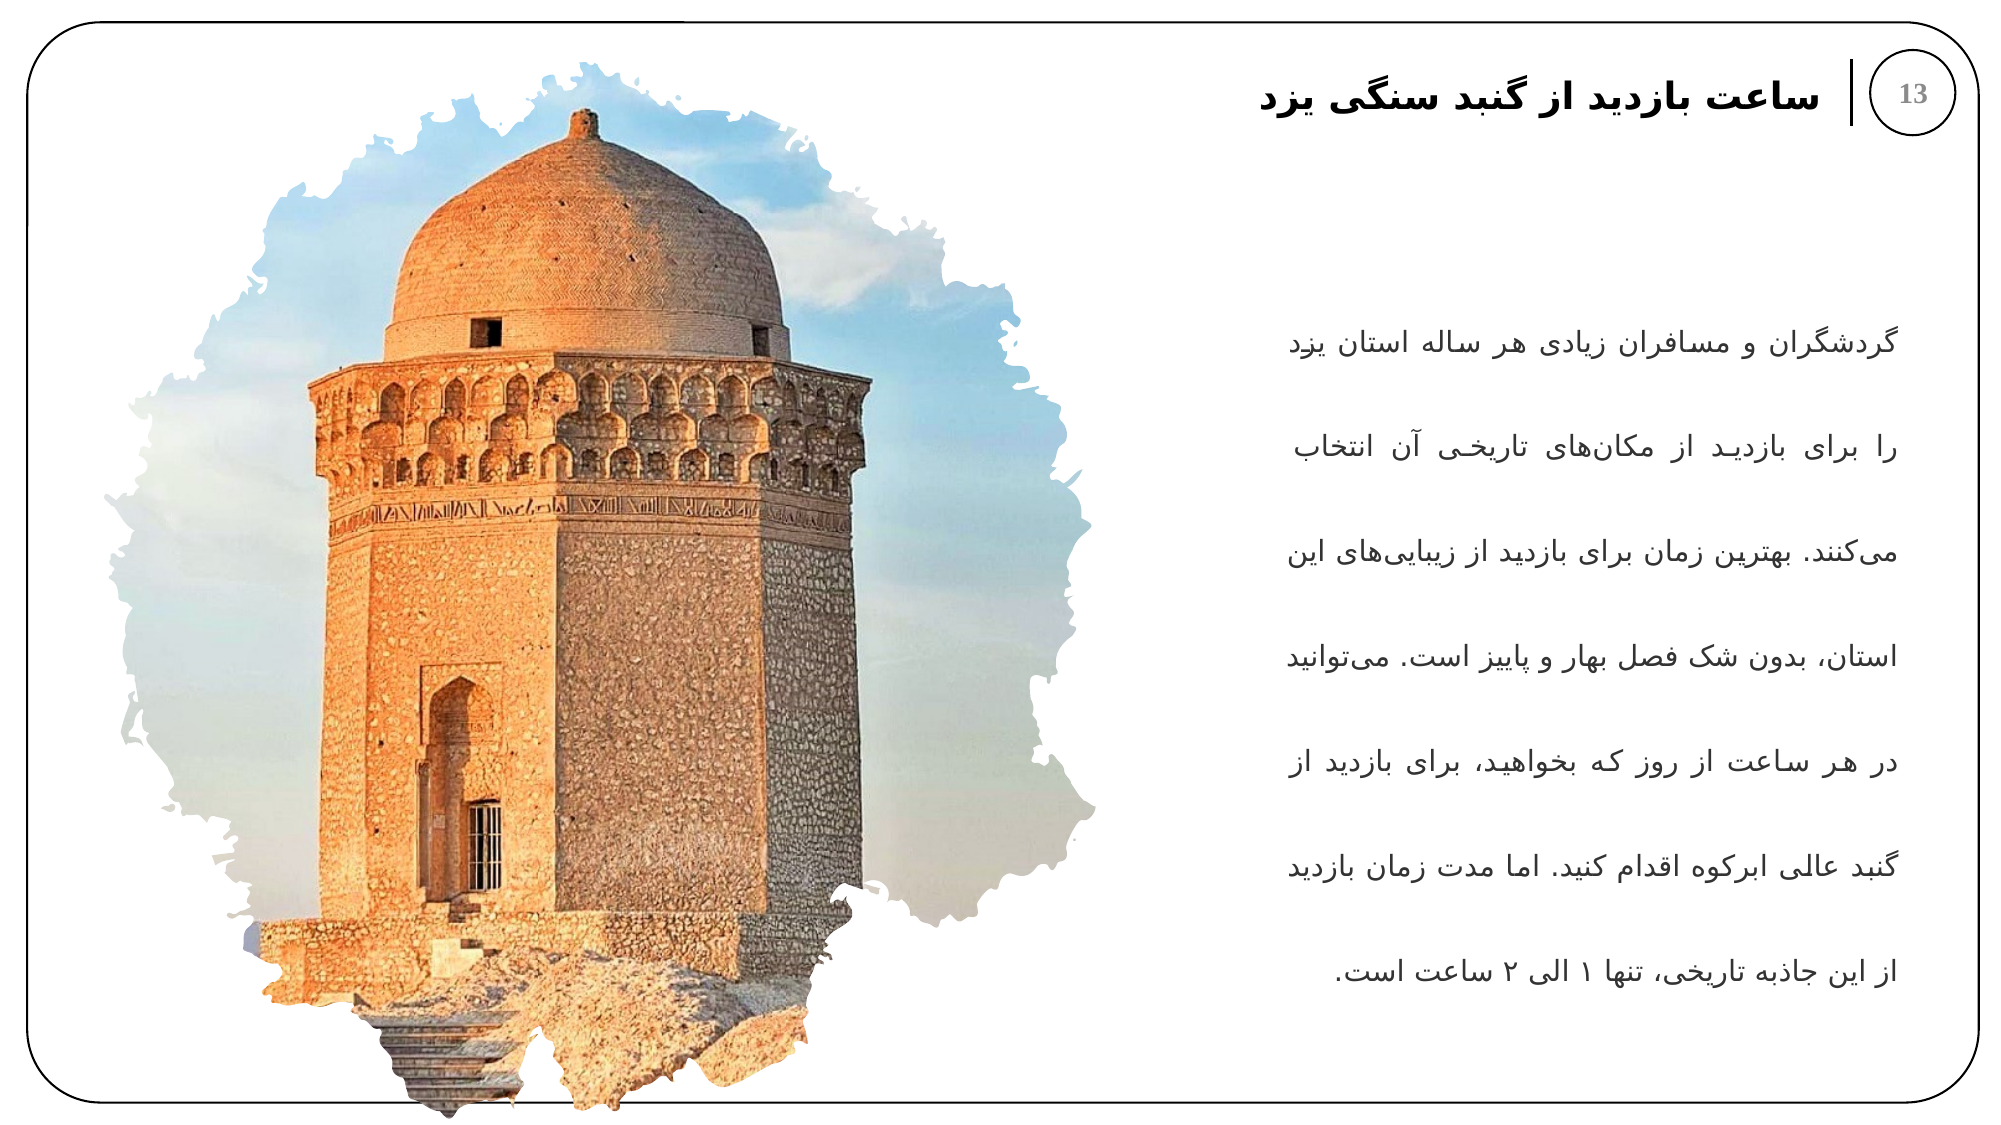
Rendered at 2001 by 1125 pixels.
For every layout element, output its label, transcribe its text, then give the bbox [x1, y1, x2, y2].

slide_number 13 [1879, 62, 1947, 122]
picture [104, 62, 1096, 1119]
text_box ساعت بازدید از گنبد سنگی یزد [1096, 64, 1837, 125]
text_box گردشگران و مسافران زیادی هر ساله استان یزد را برای بازدید از مکان‌های تاریخی آن انتخاب می‌کنند. بهترین زمان برای بازدید از زیبایی‌های این استان، بدون شک فصل بهار و پاییز است. می‌توانید در هر ساعت از روز که بخواهید، برای بازدید از گنبد عالی ابرکوه اقدام کنید. اما مدت زمان بازدید از این جاذبه تاریخی، تنها ۱ الی ۲ ساعت است. [1271, 245, 1914, 995]
